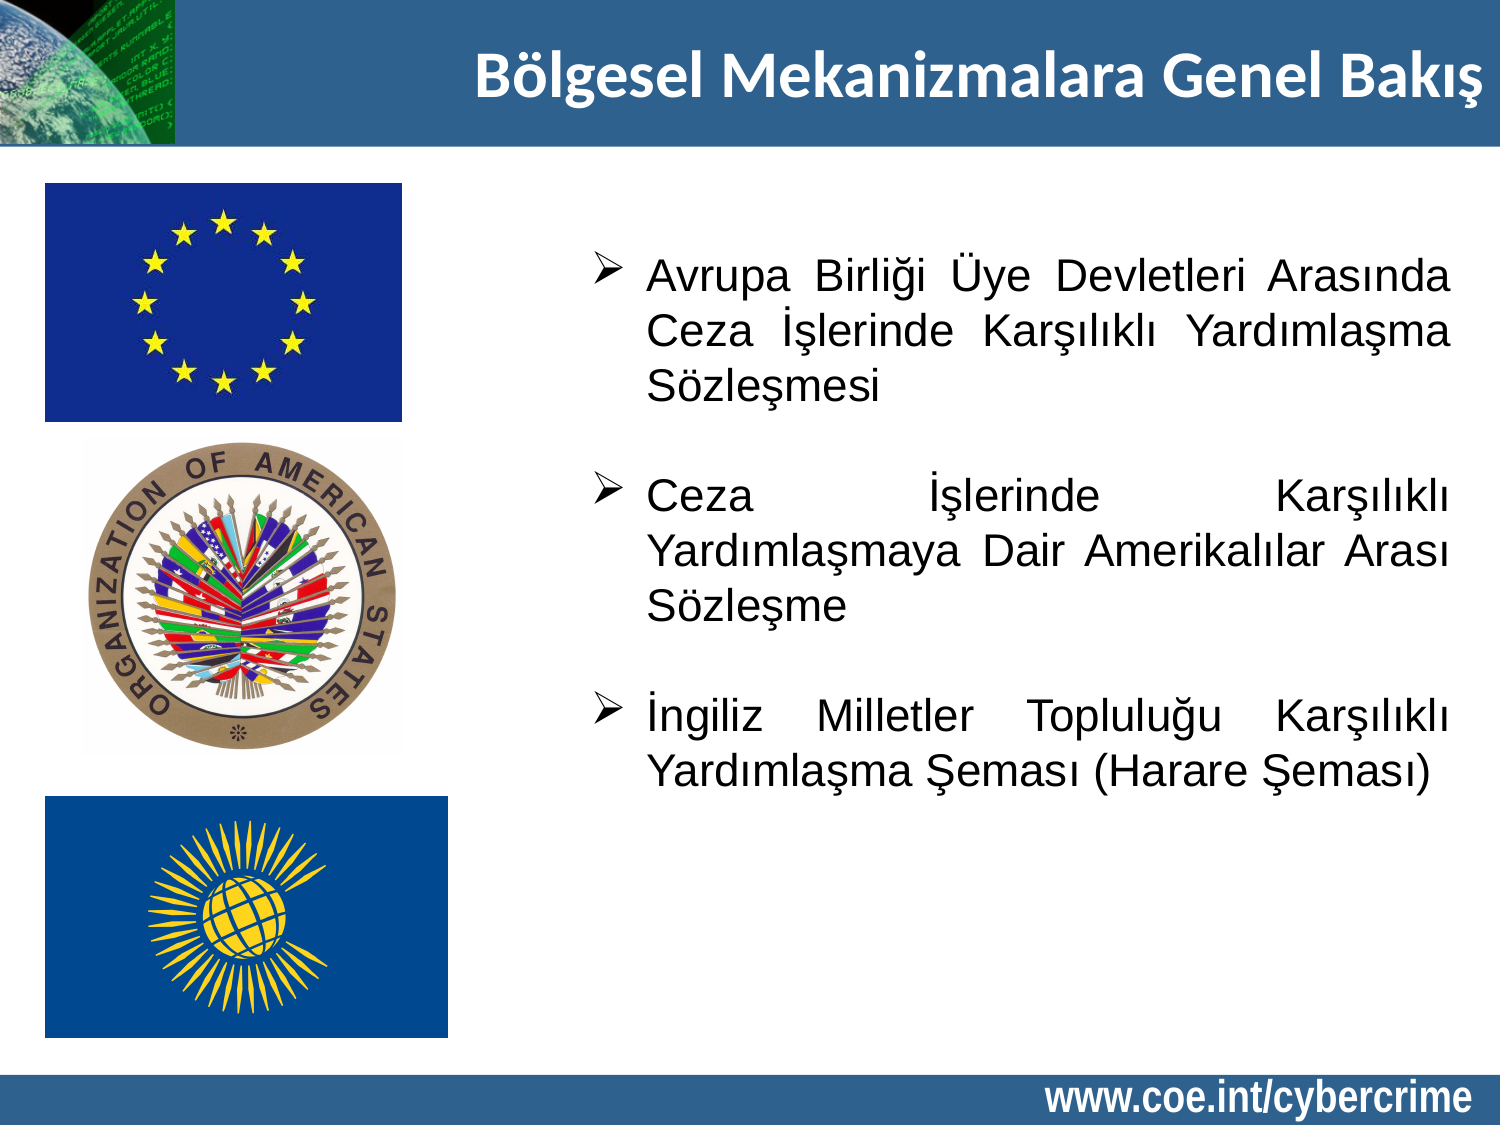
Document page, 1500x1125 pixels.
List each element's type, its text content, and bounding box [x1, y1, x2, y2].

picture [82, 437, 403, 755]
picture [45, 183, 402, 422]
text_box Bölgesel Mekanizmalara Genel Bakış [177, 0, 1500, 149]
text_box [0, 1073, 1030, 1125]
text_box www.coe.int/cybercrime [1030, 1059, 1500, 1125]
picture [45, 796, 448, 1039]
text_box Avrupa Birliği Üye Devletleri Arasında Ceza İşlerinde Karşılıklı Yardımlaşma Sözleşmesi Ceza İşlerinde Karşılıklı Yardımlaşmaya Dair Amerikalılar Arası Sözleşme İngiliz Milletler Topluluğu Karşılıklı Yardımlaşma Şeması (Harare Şeması) [575, 238, 1467, 914]
picture [0, 0, 175, 144]
